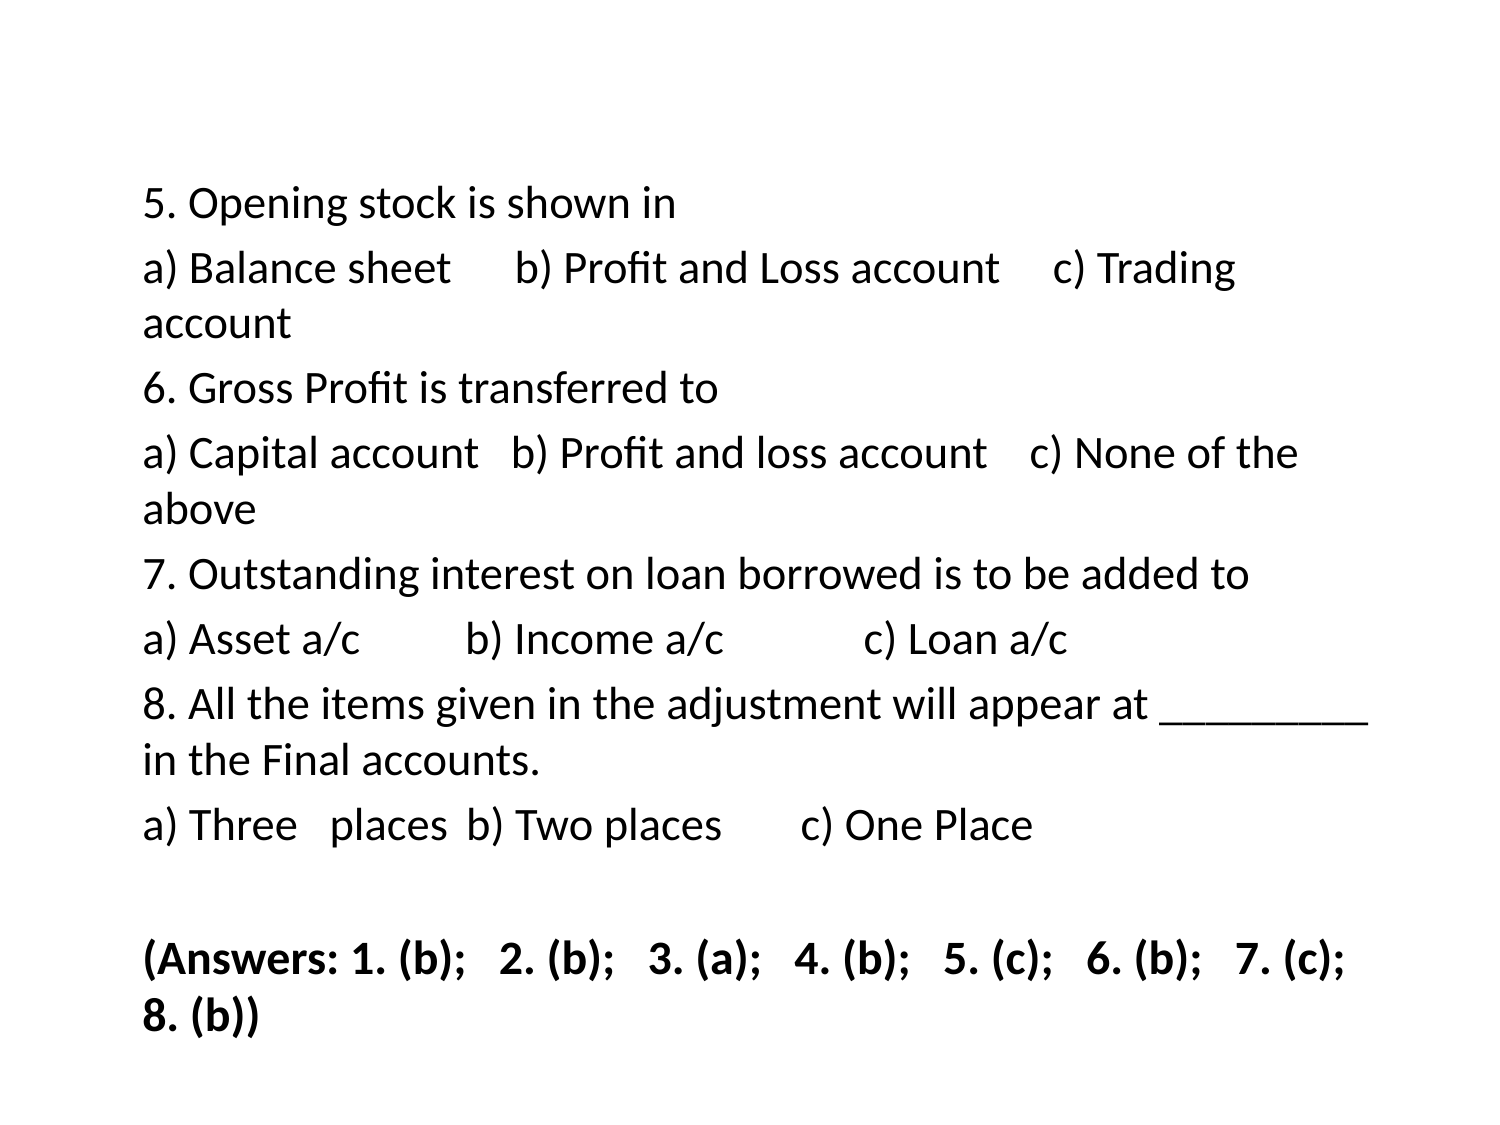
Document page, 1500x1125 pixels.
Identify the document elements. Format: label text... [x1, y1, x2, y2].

list 5. Opening stock is shown in a) Balance sheet b) Profit and Loss account c) Trading account 6. Gross Profit is transferred to a) Capital account b) Profit and loss account c) None of the above 7. Outstanding interest on loan borrowed is to be added to a) Asset a/c b) Income a/c c) Loan a/c 8. All the items given in the adjustment will appear at _________ in the Final accounts. a) Three places b) Two places c) One Place (Answers: 1. (b); 2. (b); 3. (a); 4. (b); 5. (c); 6. (b); 7. (c); 8. (b)) [75, 162, 1425, 1055]
